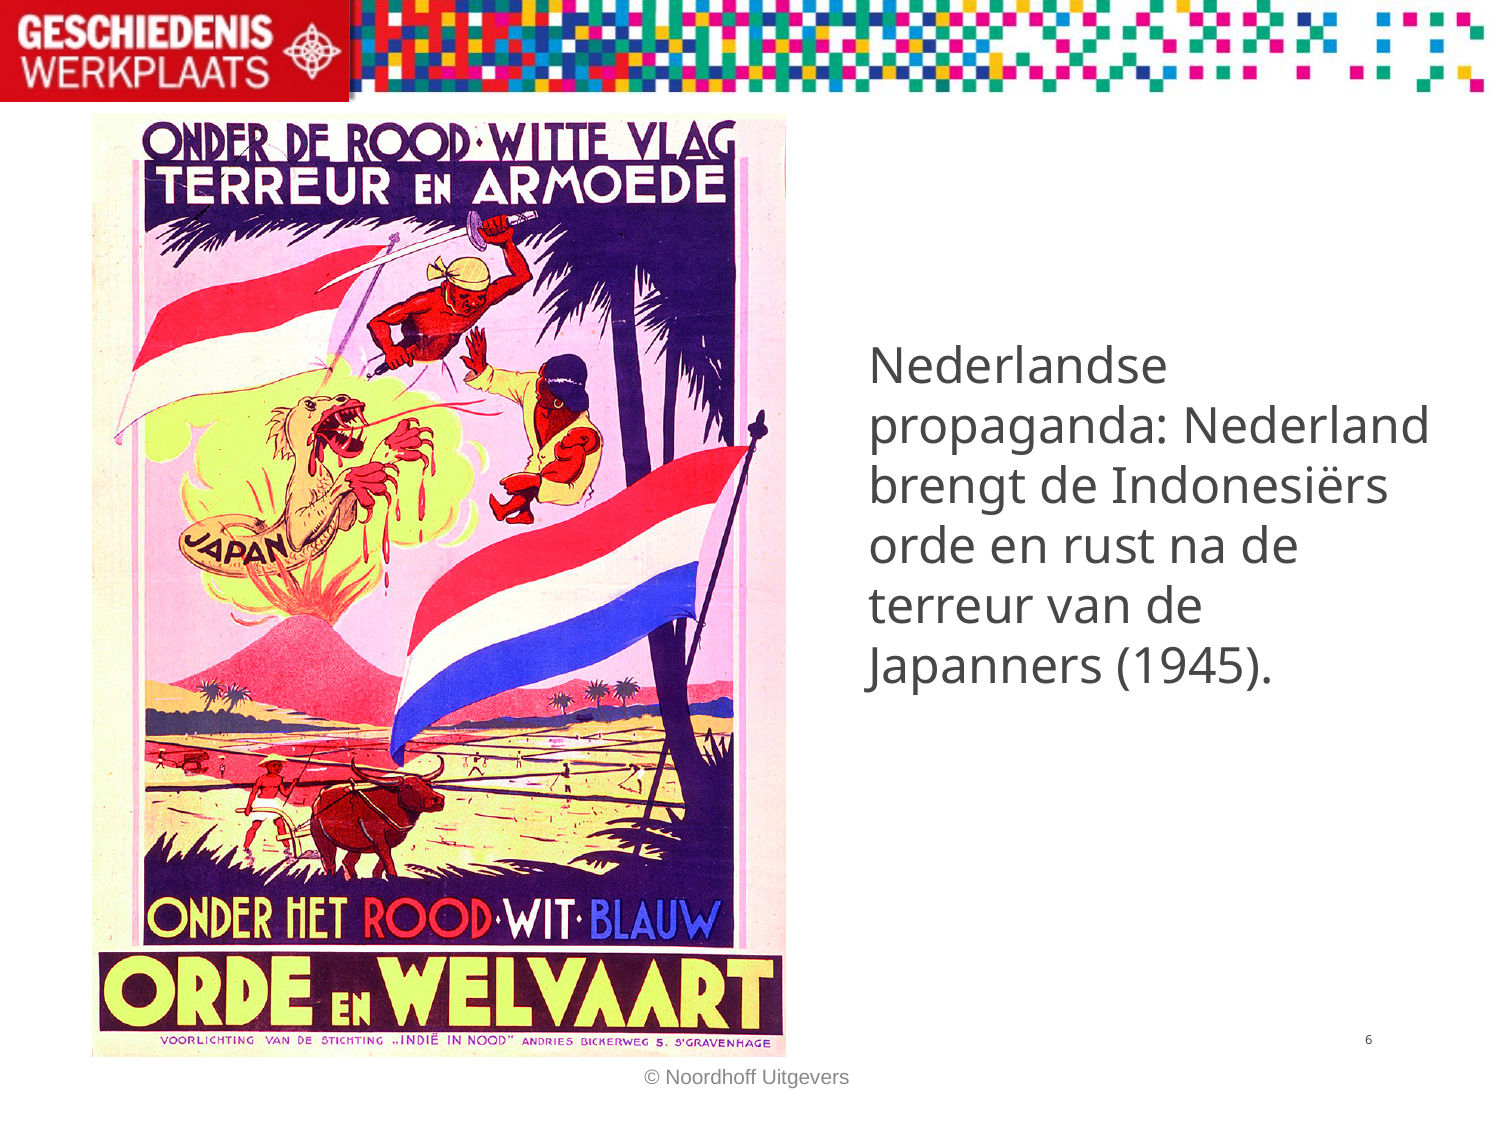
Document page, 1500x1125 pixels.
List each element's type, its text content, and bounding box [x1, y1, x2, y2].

text_box Nederlandse propaganda: Nederland brengt de Indonesiërs orde en rust na de terreur van de Japanners (1945). [868, 326, 1447, 693]
text_box © Noordhoff Uitgevers [512, 1045, 988, 1106]
picture [0, 0, 1500, 1125]
slide_number 6 [1325, 1025, 1388, 1063]
